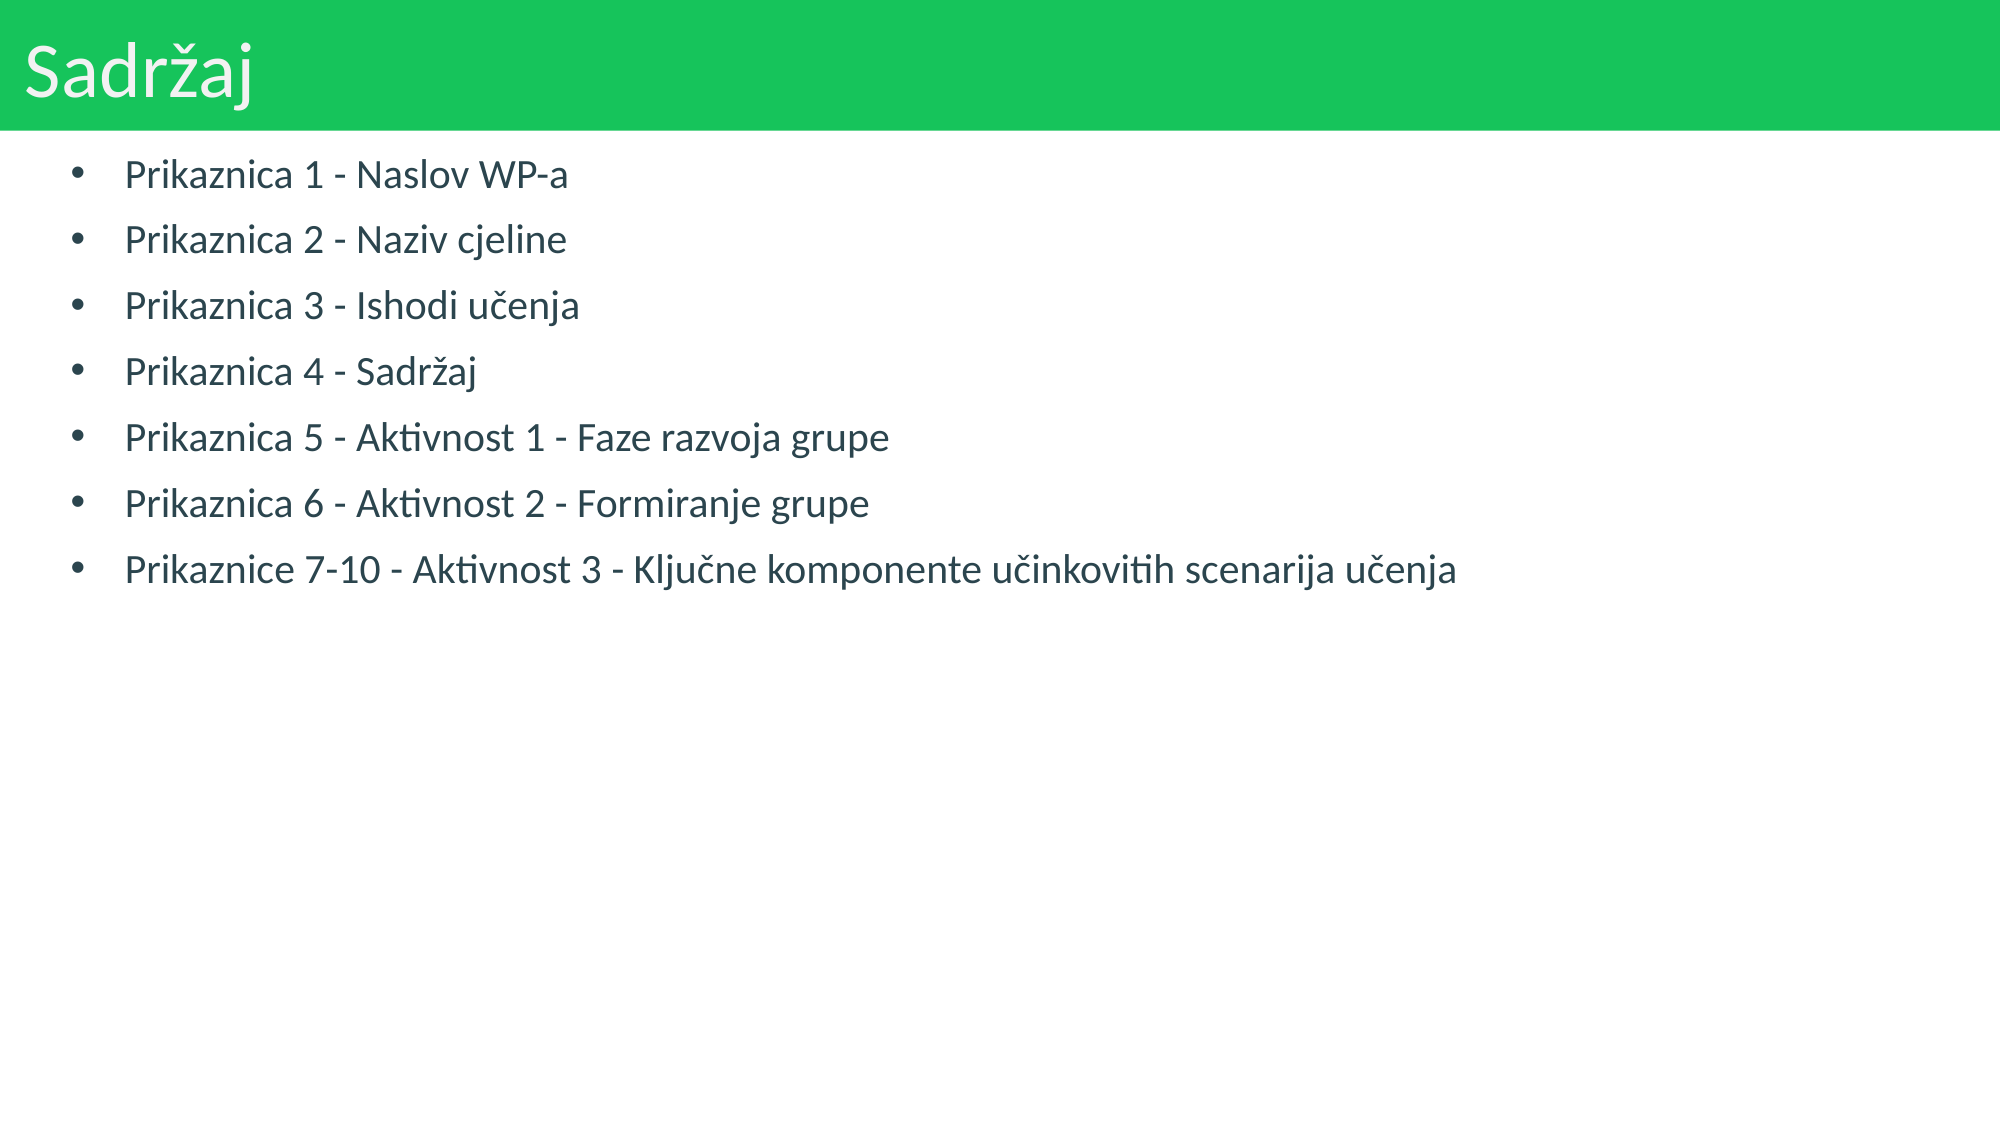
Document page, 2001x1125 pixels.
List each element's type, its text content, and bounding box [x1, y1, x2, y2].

list Prikaznica 1 - Naslov WP-a Prikaznica 2 - Naziv cjeline Prikaznica 3 - Ishodi učenja Prikaznica 4 - Sadržaj Prikaznica 5 - Aktivnost 1 - Faze razvoja grupe Prikaznica 6 - Aktivnost 2 - Formiranje grupe Prikaznice 7-10 - Aktivnost 3 - Ključne komponente učinkovitih scenarija učenja [16, 144, 1976, 1108]
title Sadržaj [16, 13, 1976, 131]
